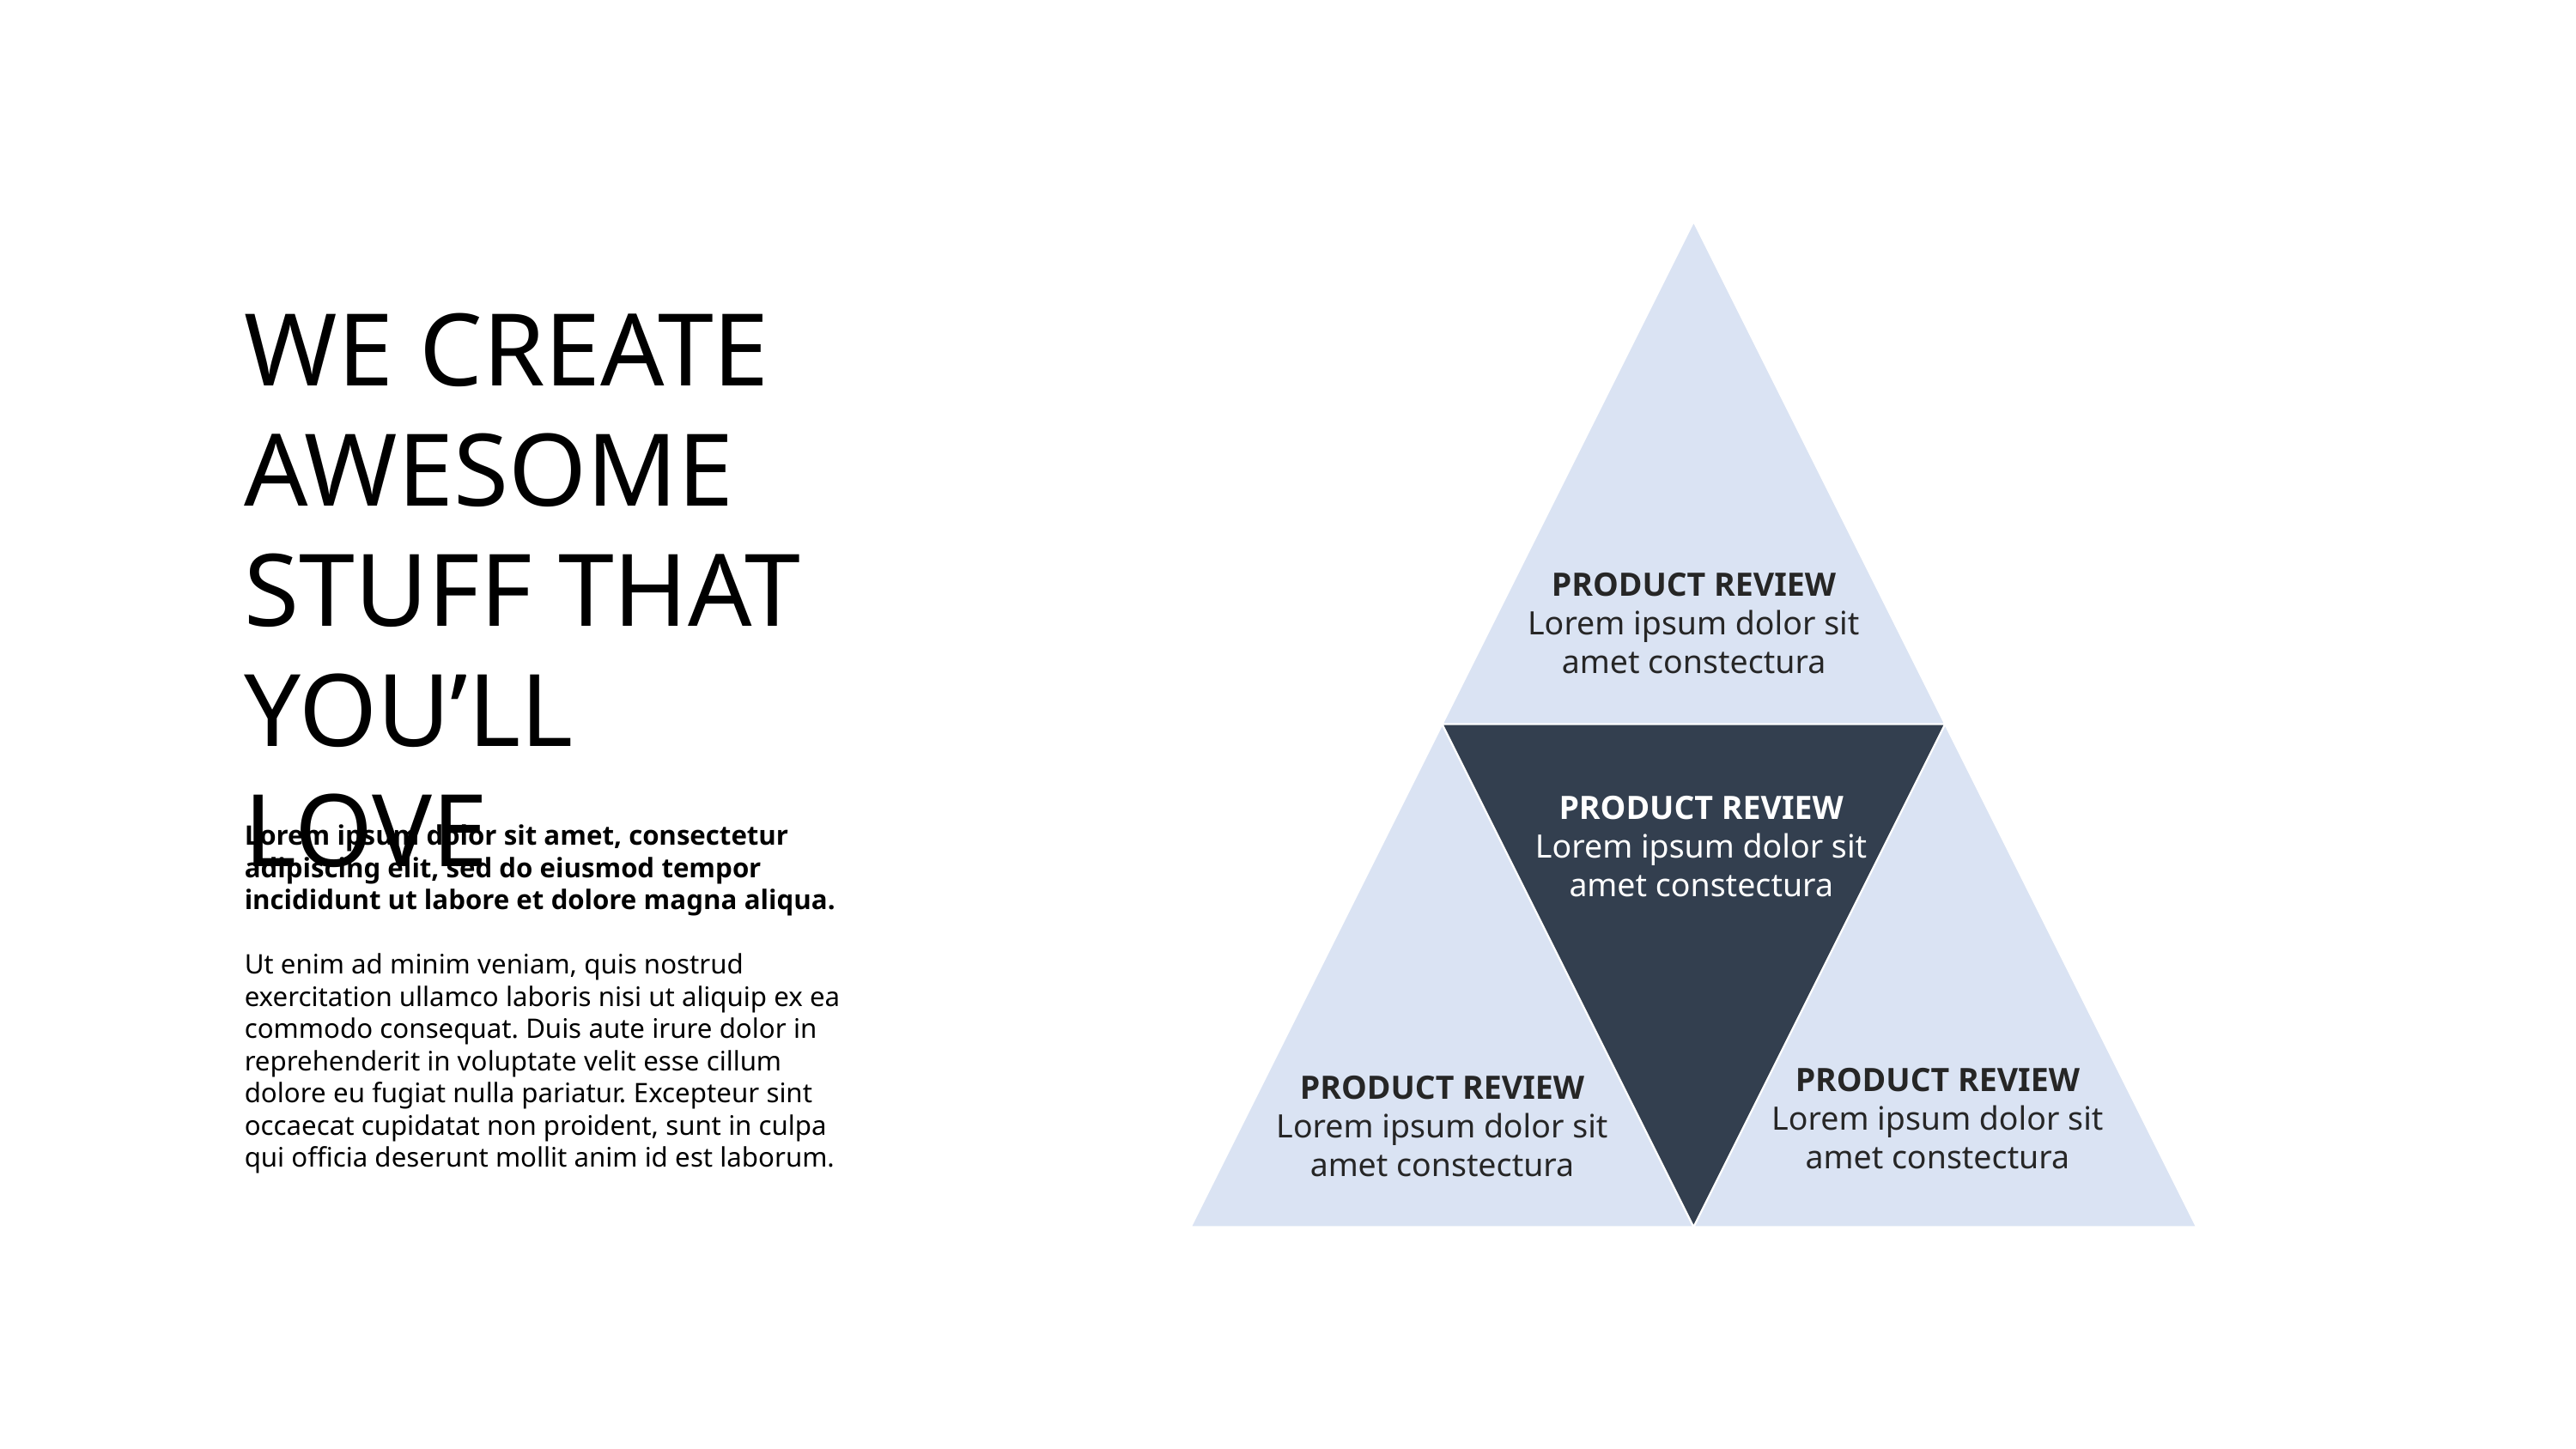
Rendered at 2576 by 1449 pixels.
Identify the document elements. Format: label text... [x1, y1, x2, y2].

text_box [1189, 1092, 1692, 1228]
text_box Lorem ipsum dolor sit amet, consectetur adipiscing elit, sed do eiusmod tempor incididunt ut labore et dolore magna aliqua. Ut enim ad minim veniam, quis nostrud exercitation ullamco laboris nisi ut aliquip ex ea commodo consequat. Duis aute irure dolor in reprehenderit in voluptate velit esse cillum dolore eu fugiat nulla pariatur. Excepteur sint occaecat cupidatat non proident, sunt in culpa qui officia deserunt mollit anim id est laborum. [232, 812, 883, 1179]
text_box [1780, 722, 2111, 1052]
text_box [1273, 724, 1608, 1060]
text_box PRODUCT REVIEW Lorem ipsum dolor sit amet constectura [1516, 780, 1886, 910]
text_box PRODUCT REVIEW Lorem ipsum dolor sit amet constectura [1753, 1052, 2123, 1182]
text_box [1442, 589, 1946, 723]
text_box [1692, 1076, 2198, 1228]
text_box [1524, 219, 1863, 557]
text_box [1440, 723, 1944, 875]
text_box PRODUCT REVIEW Lorem ipsum dolor sit amet constectura [1509, 557, 1879, 687]
text_box WE CREATE AWESOME STUFF THAT YOU’LL LOVE [232, 279, 883, 812]
text_box [1534, 910, 1850, 1227]
text_box PRODUCT REVIEW Lorem ipsum dolor sit amet constectura [1257, 1060, 1627, 1189]
